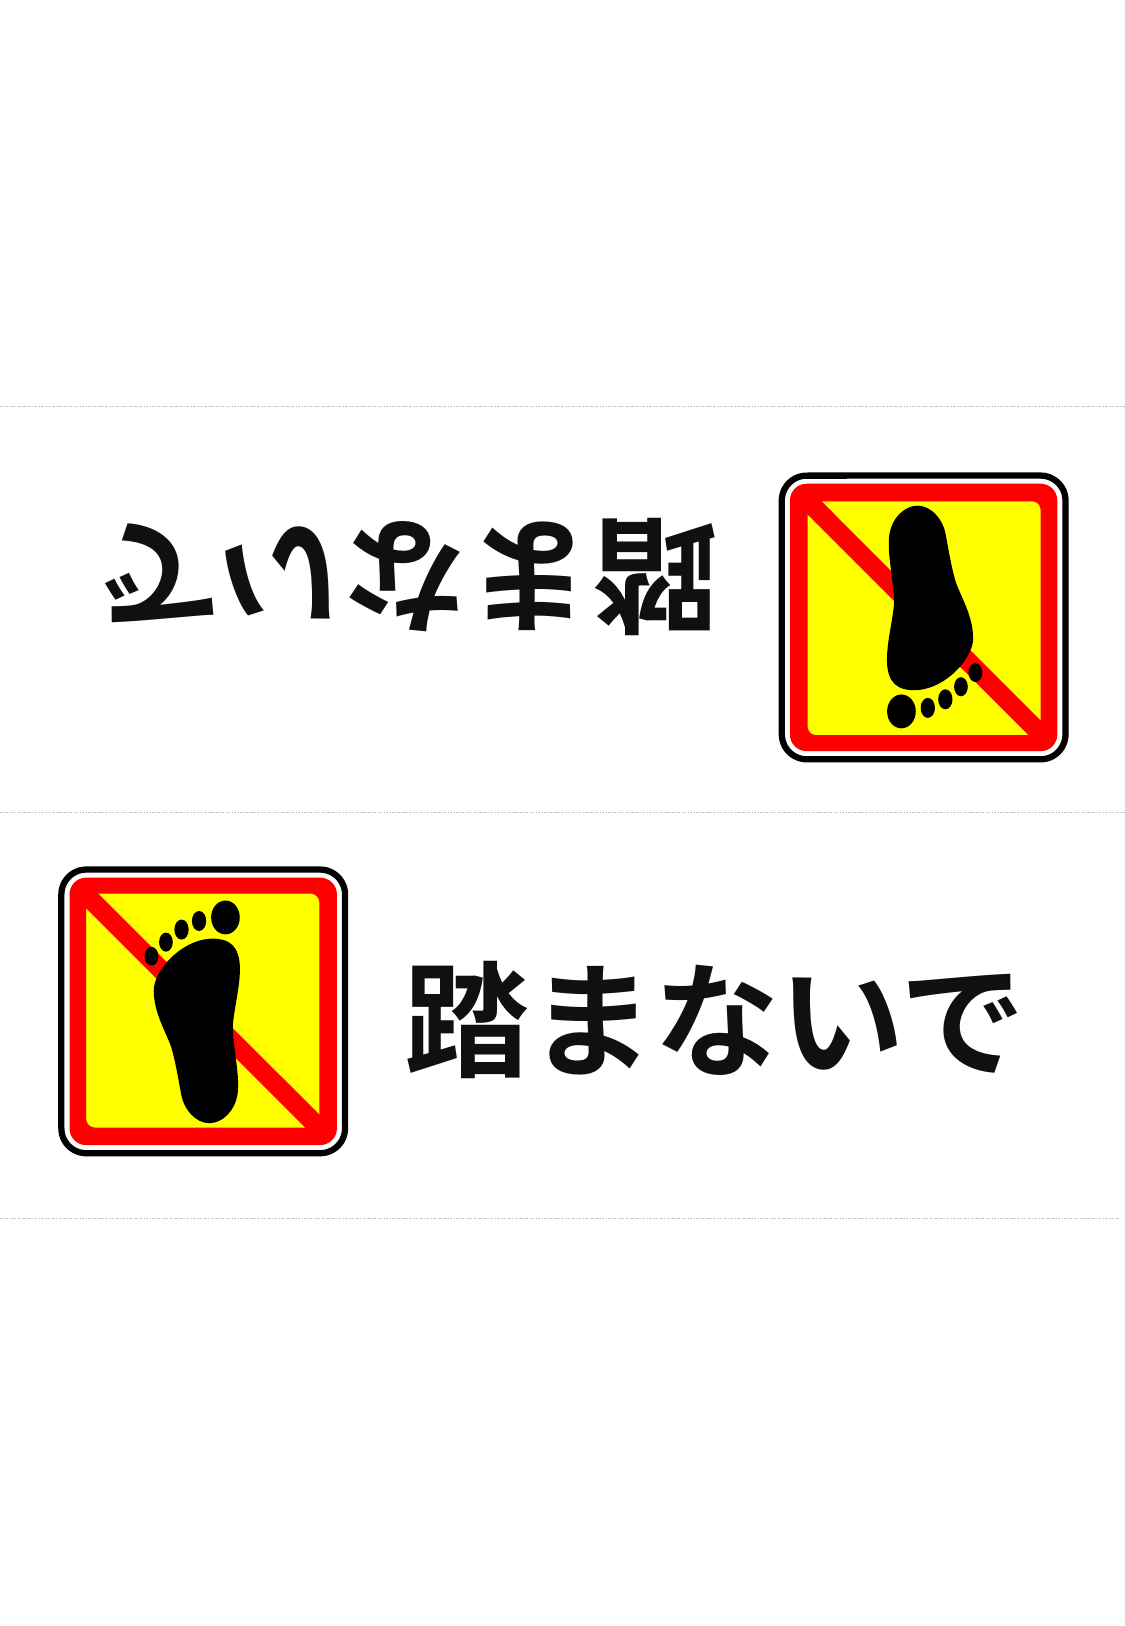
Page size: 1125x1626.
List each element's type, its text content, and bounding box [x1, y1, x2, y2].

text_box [61, 869, 346, 1154]
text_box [781, 475, 1066, 760]
text_box 踏まないで [389, 935, 1041, 1101]
text_box 踏まないで [82, 497, 734, 663]
